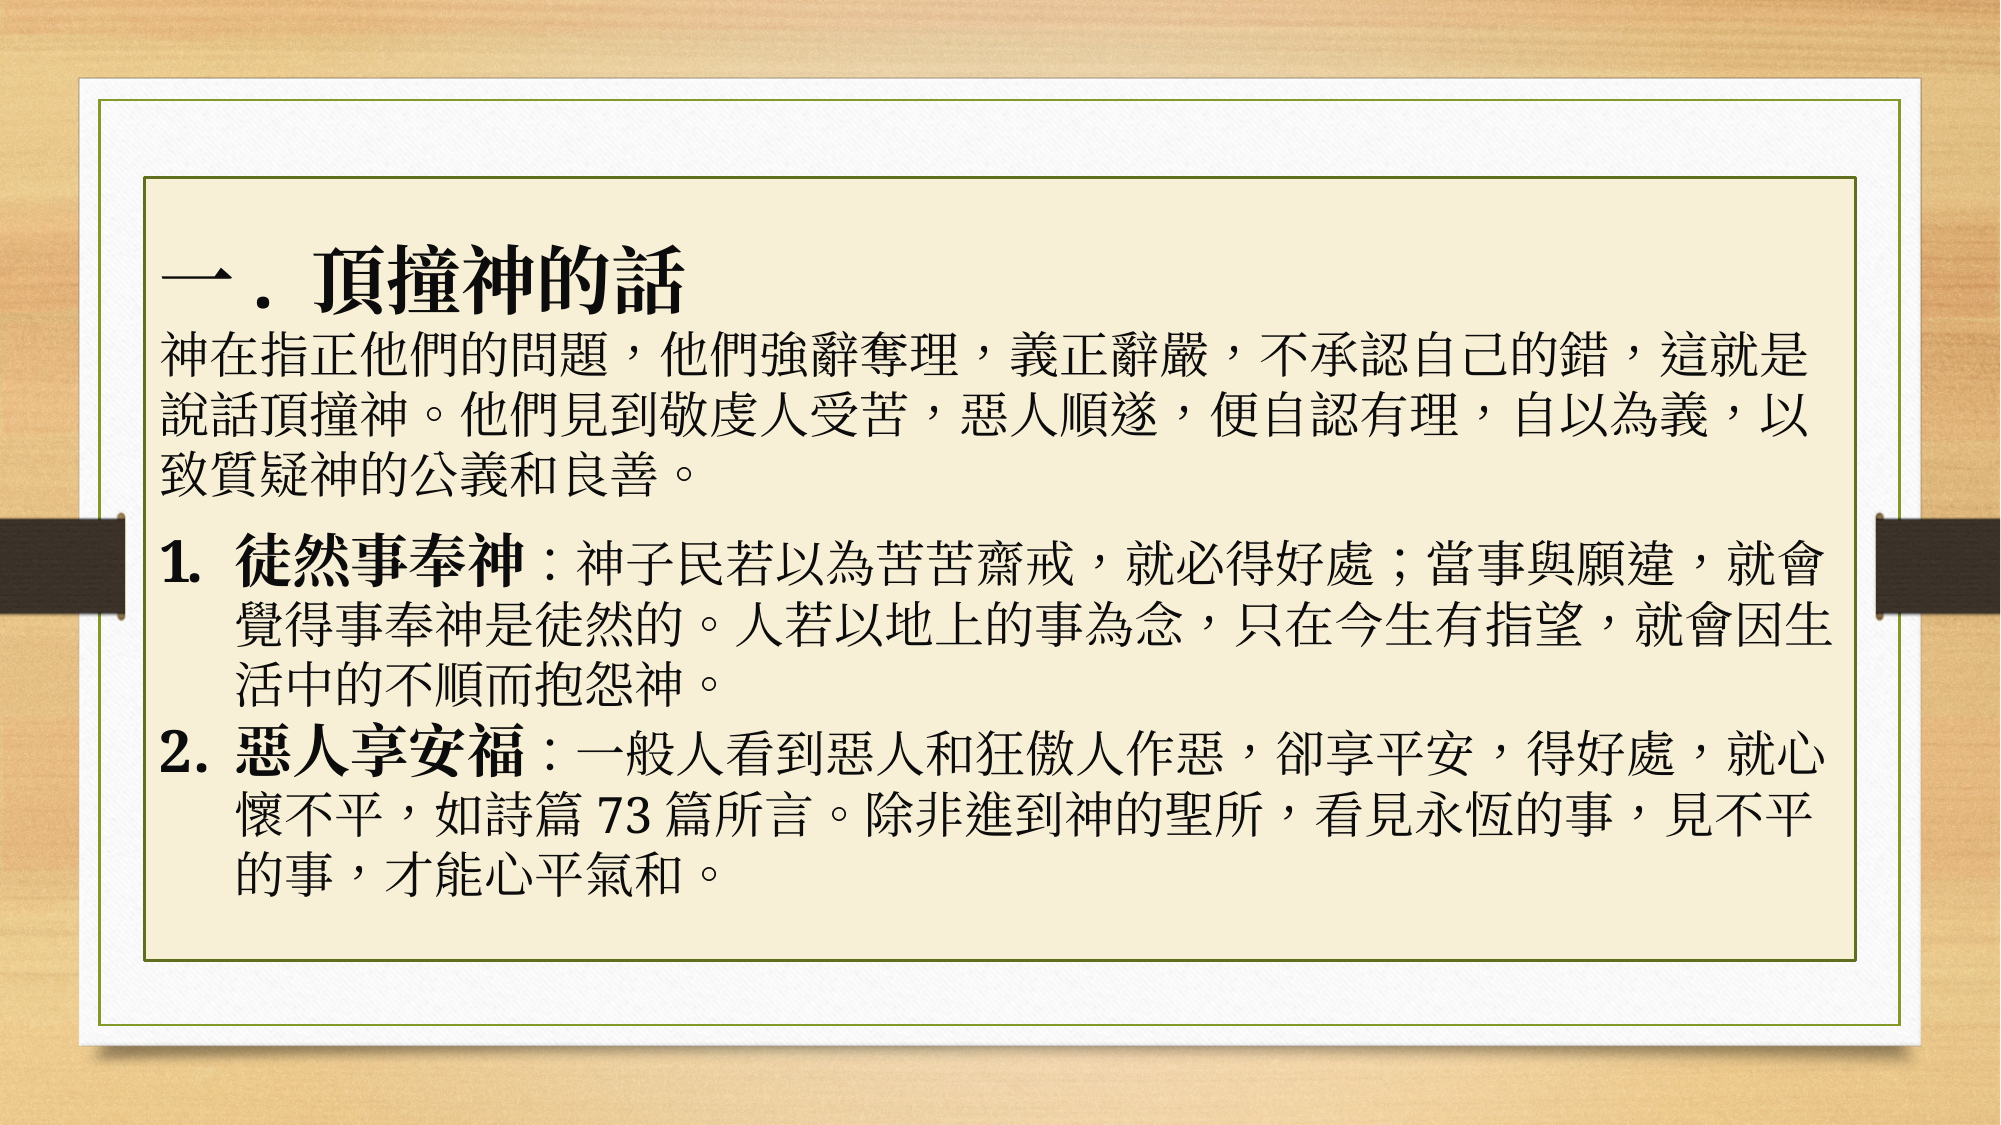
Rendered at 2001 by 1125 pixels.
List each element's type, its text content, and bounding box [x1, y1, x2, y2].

text_box 一. 頂撞神的話 神在指正他們的問題，他們強辭奪理，義正辭嚴，不承認自己的錯，這就是說話頂撞神。他們見到敬虔人受苦，惡人順遂，便自認有理，自以為義，以致質疑神的公義和良善。 徒然事奉神：神子民若以為苦苦齋戒，就必得好處；當事與願違，就會覺得事奉神是徒然的。人若以地上的事為念，只在今生有指望，就會因生活中的不順而抱怨神。 惡人享安福：一般人看到惡人和狂傲人作惡，卻享平安，得好處，就心懷不平，如詩篇73篇所言。除非進到神的聖所，看見永恆的事，見不平的事，才能心平氣和。 [144, 177, 1856, 961]
picture [0, 0, 2001, 1125]
